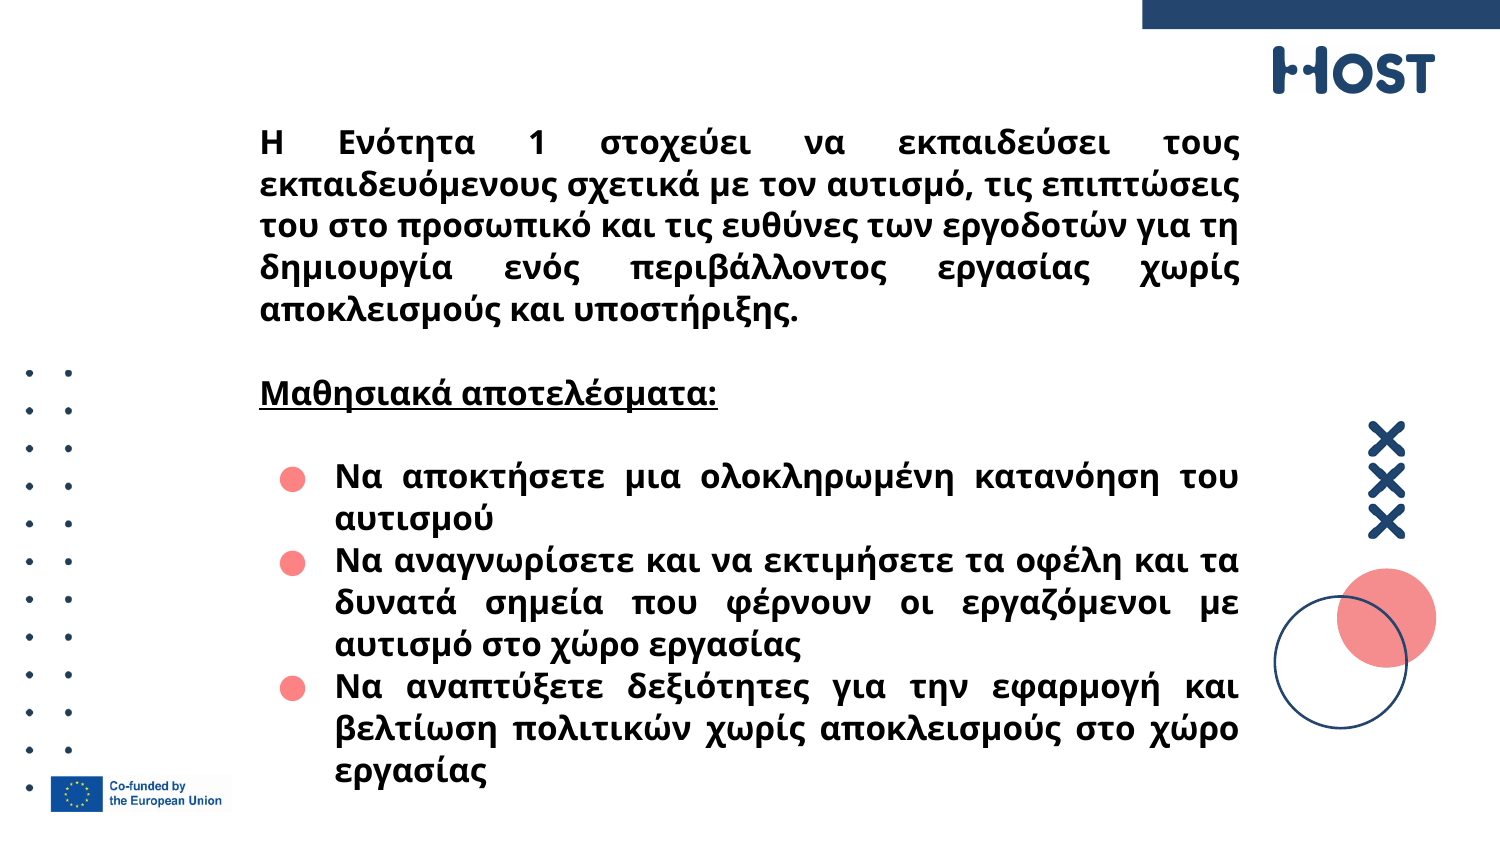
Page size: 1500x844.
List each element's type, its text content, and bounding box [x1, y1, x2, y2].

text_box Η Ενότητα 1 στοχεύει να εκπαιδεύσει τους εκπαιδευόμενους σχετικά με τον αυτισμό, τις επιπτώσεις του στο προσωπικό και τις ευθύνες των εργοδοτών για τη δημιουργία ενός περιβάλλοντος εργασίας χωρίς αποκλεισμούς και υποστήριξης. Μαθησιακά αποτελέσματα: Να αποκτήσετε μια ολοκληρωμένη κατανόηση του αυτισμού Να αναγνωρίσετε και να εκτιμήσετε τα οφέλη και τα δυνατά σημεία που φέρνουν οι εργαζόμενοι με αυτισμό στο χώρο εργασίας Να αναπτύξετε δεξιότητες για την εφαρμογή και βελτίωση πολιτικών χωρίς αποκλεισμούς στο χώρο εργασίας [244, 103, 1256, 790]
picture [1273, 46, 1435, 94]
picture [0, 370, 233, 812]
picture [1368, 421, 1405, 539]
